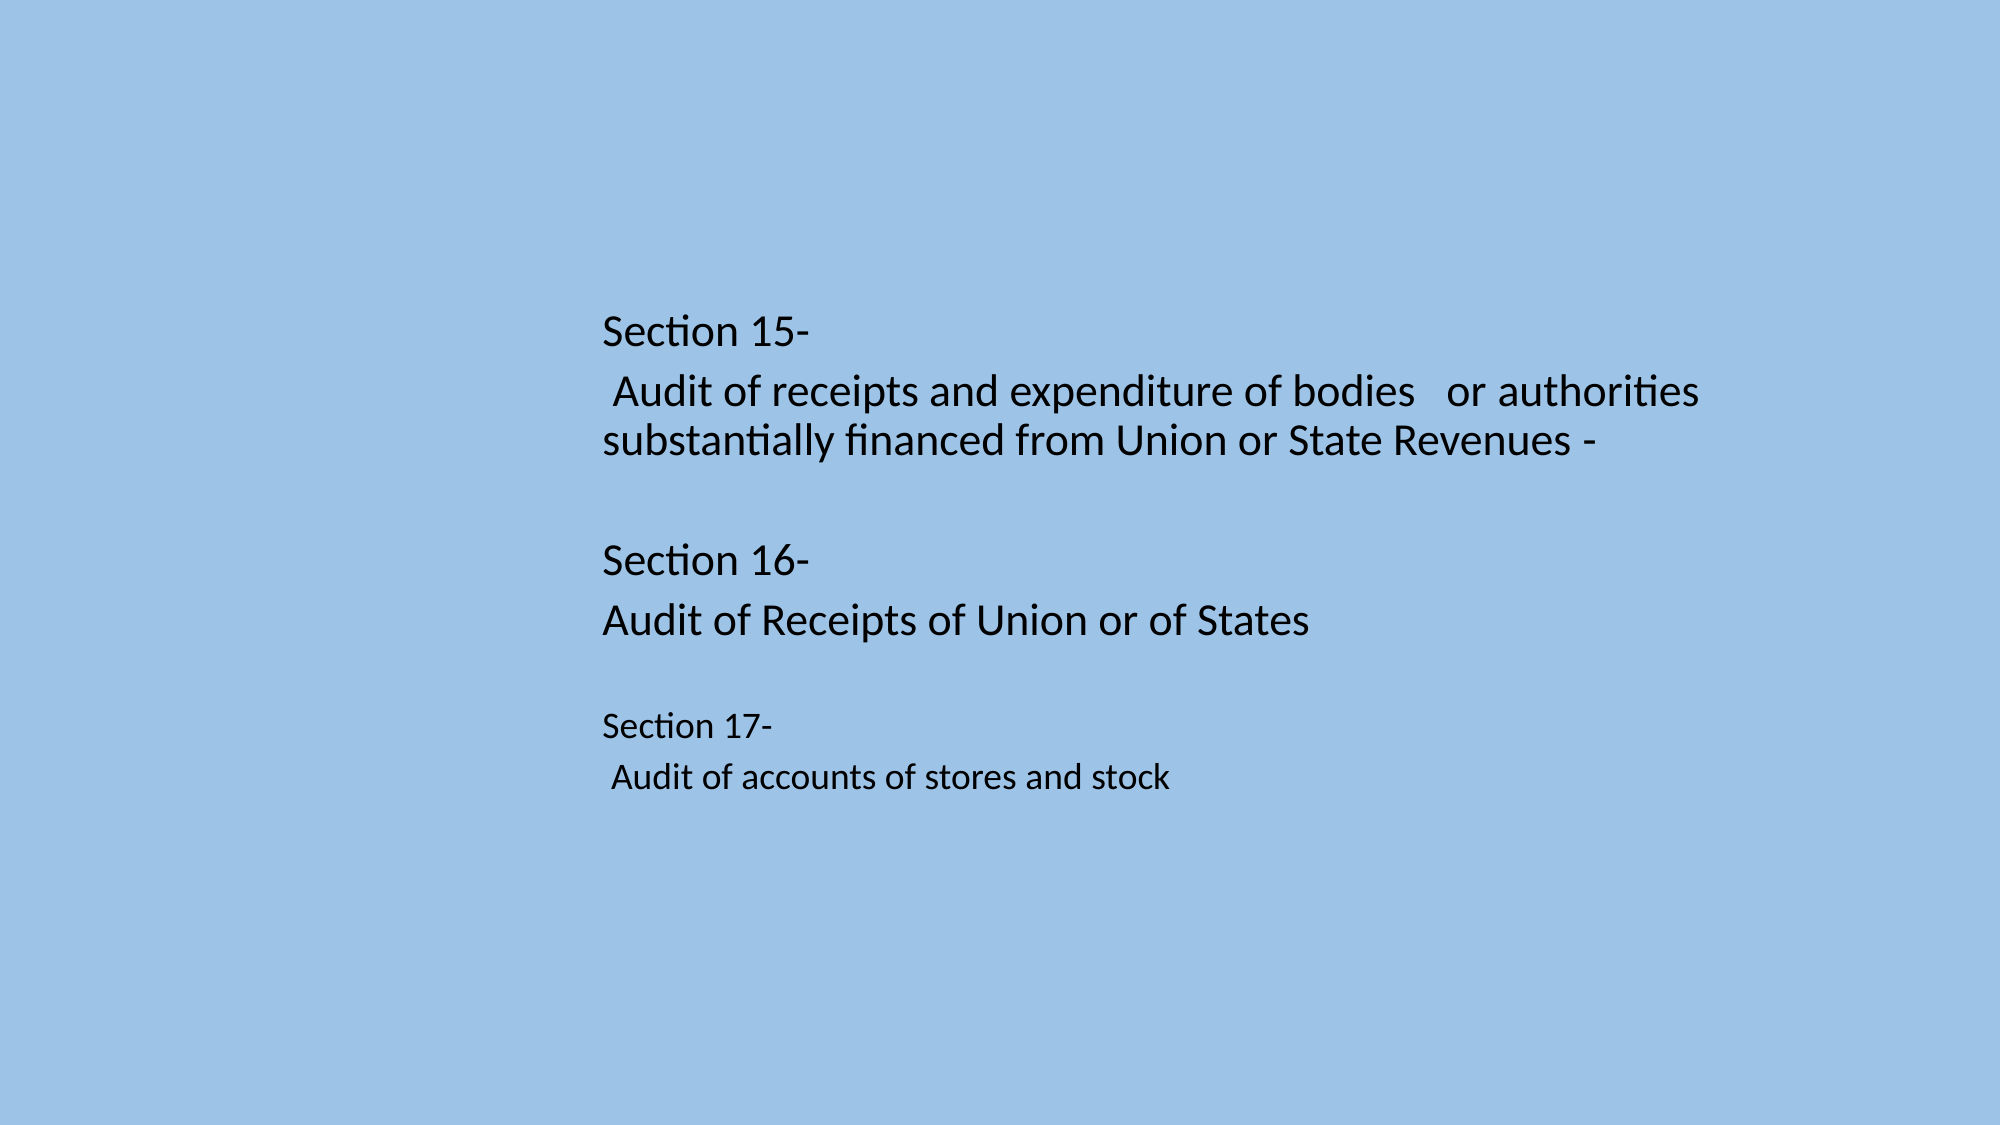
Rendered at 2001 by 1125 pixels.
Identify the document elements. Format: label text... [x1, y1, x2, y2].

list Section 15- Audit of receipts and expenditure of bodies or authorities substantially financed from Union or State Revenues - Section 16- Audit of Receipts of Union or of States Section 17- Audit of accounts of stores and stock [137, 299, 1863, 1014]
